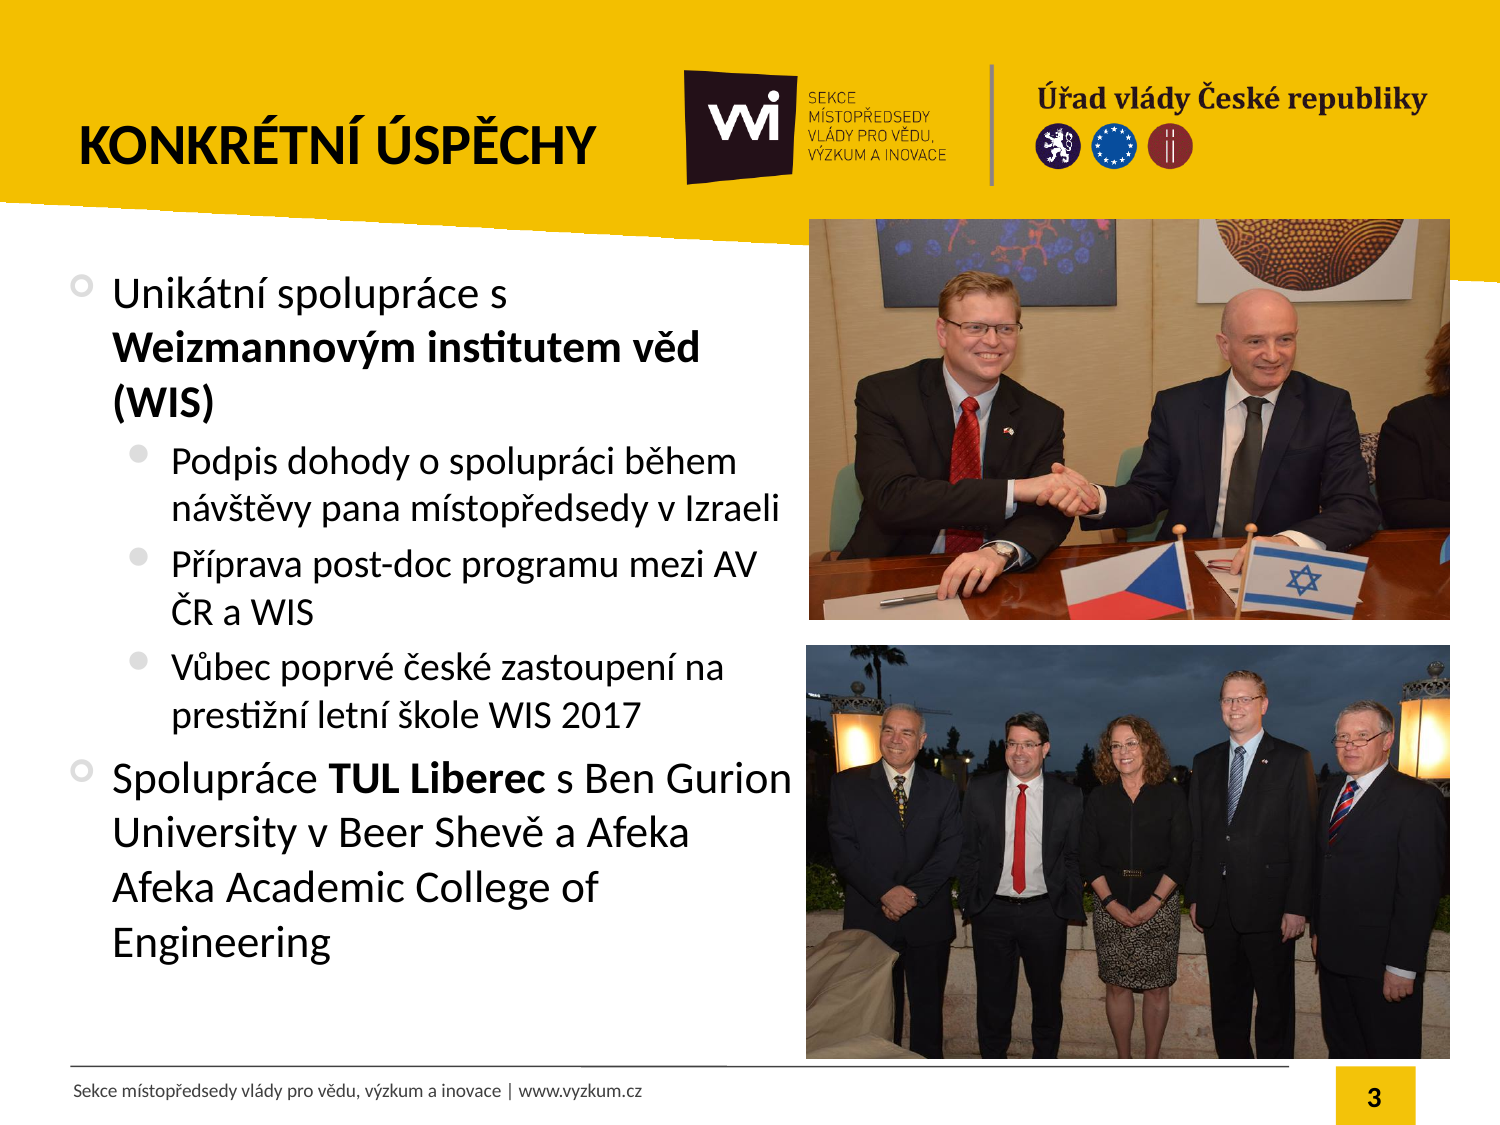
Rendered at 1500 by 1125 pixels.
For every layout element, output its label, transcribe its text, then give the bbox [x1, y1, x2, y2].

slide_number 3 [1324, 1068, 1425, 1125]
list Unikátní spolupráce s Weizmannovým institutem věd (WIS) Podpis dohody o spolupráci během návštěvy pana místopředsedy v Izraeli Příprava post-doc programu mezi AV ČR a WIS Vůbec poprvé české zastoupení na prestižní letní škole WIS 2017 Spolupráce TUL Liberec s Ben Gurion University v Beer Shevě a Afeka Afeka Academic College of Engineering [53, 255, 809, 1007]
picture [805, 644, 1450, 1060]
picture [0, 0, 1500, 620]
title Konkrétní úspěchy [64, 101, 722, 184]
